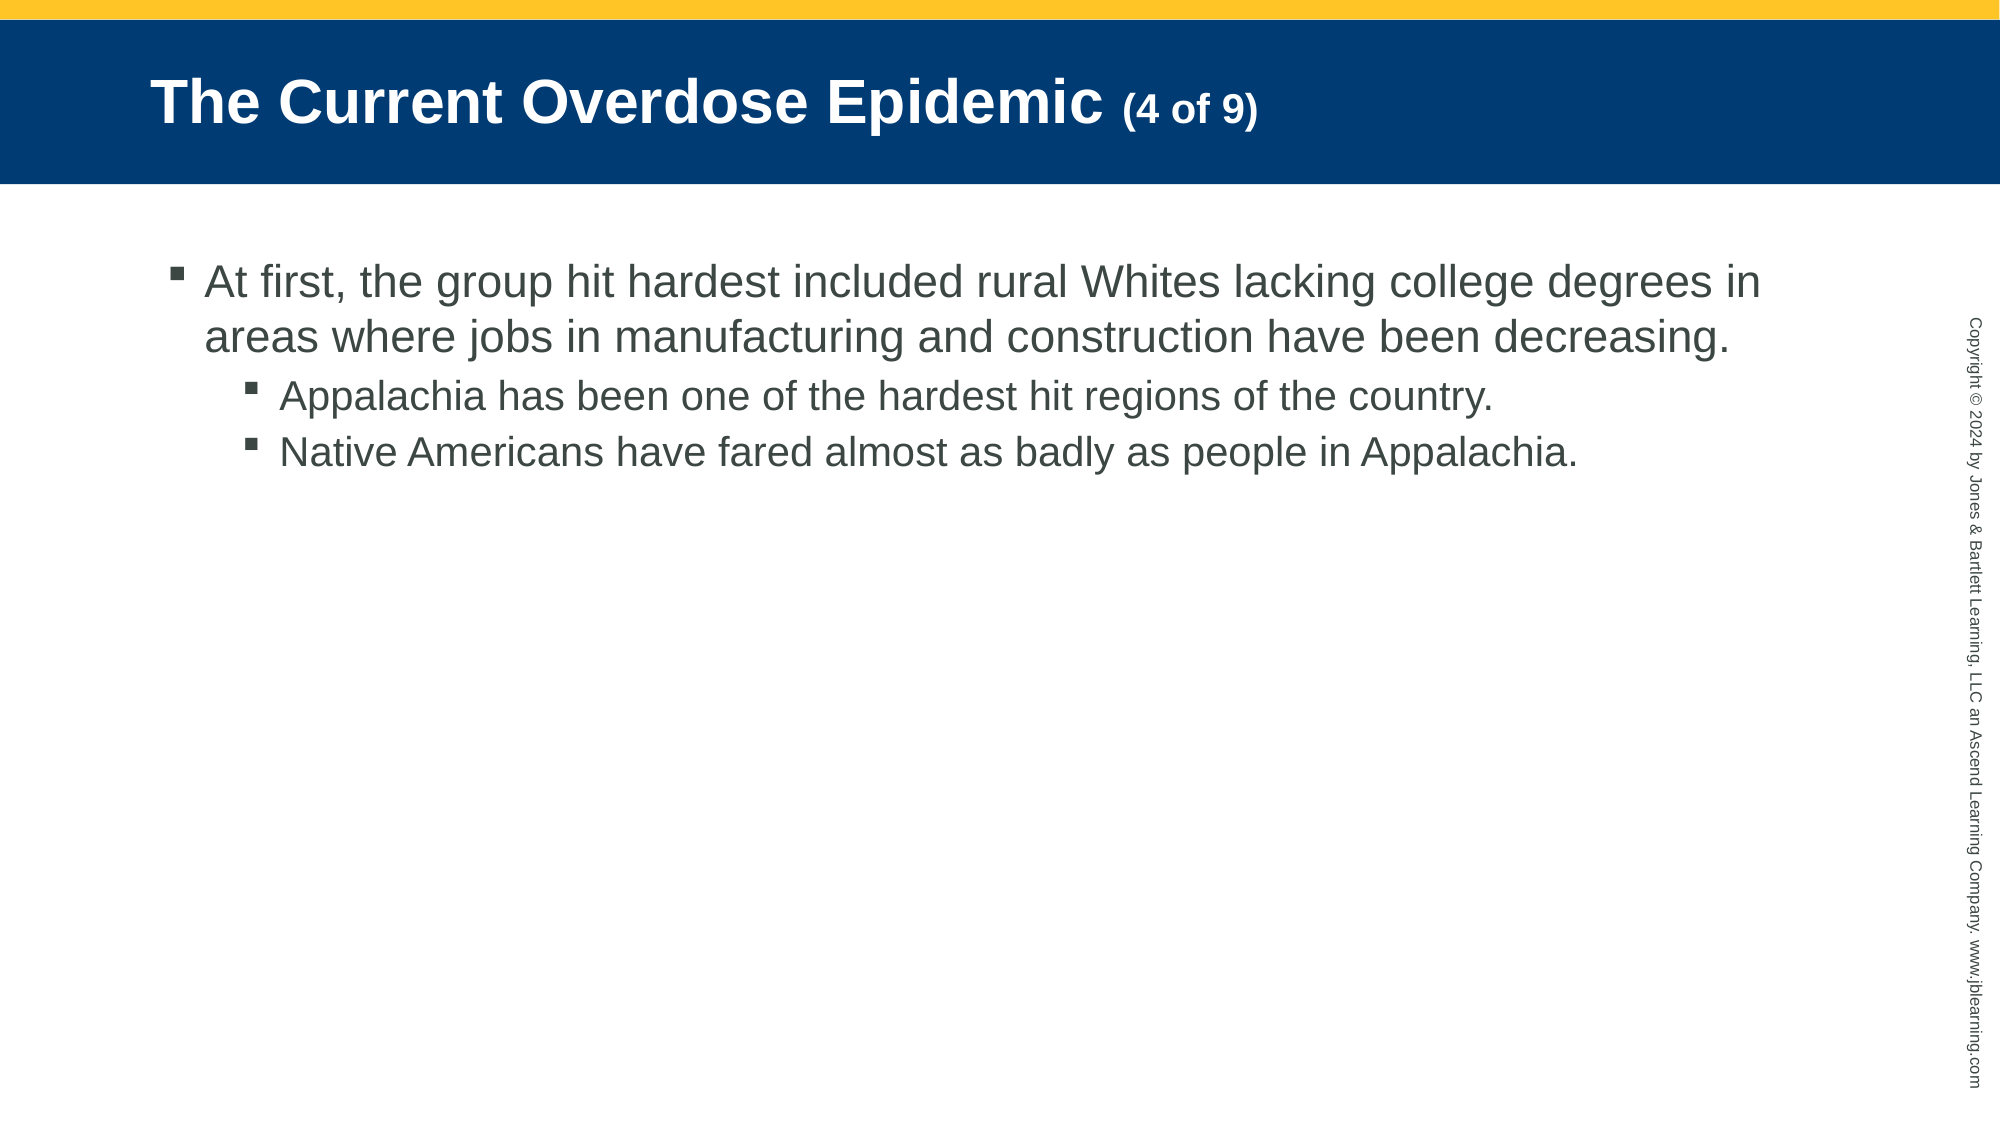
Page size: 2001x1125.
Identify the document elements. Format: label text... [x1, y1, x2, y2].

title The Current Overdose Epidemic (4 of 9) [0, 19, 2000, 185]
list At first, the group hit hardest included rural Whites lacking college degrees in areas where jobs in manufacturing and construction have been decreasing. Appalachia has been one of the hardest hit regions of the country. Native Americans have fared almost as badly as people in Appalachia. [151, 244, 1840, 1016]
